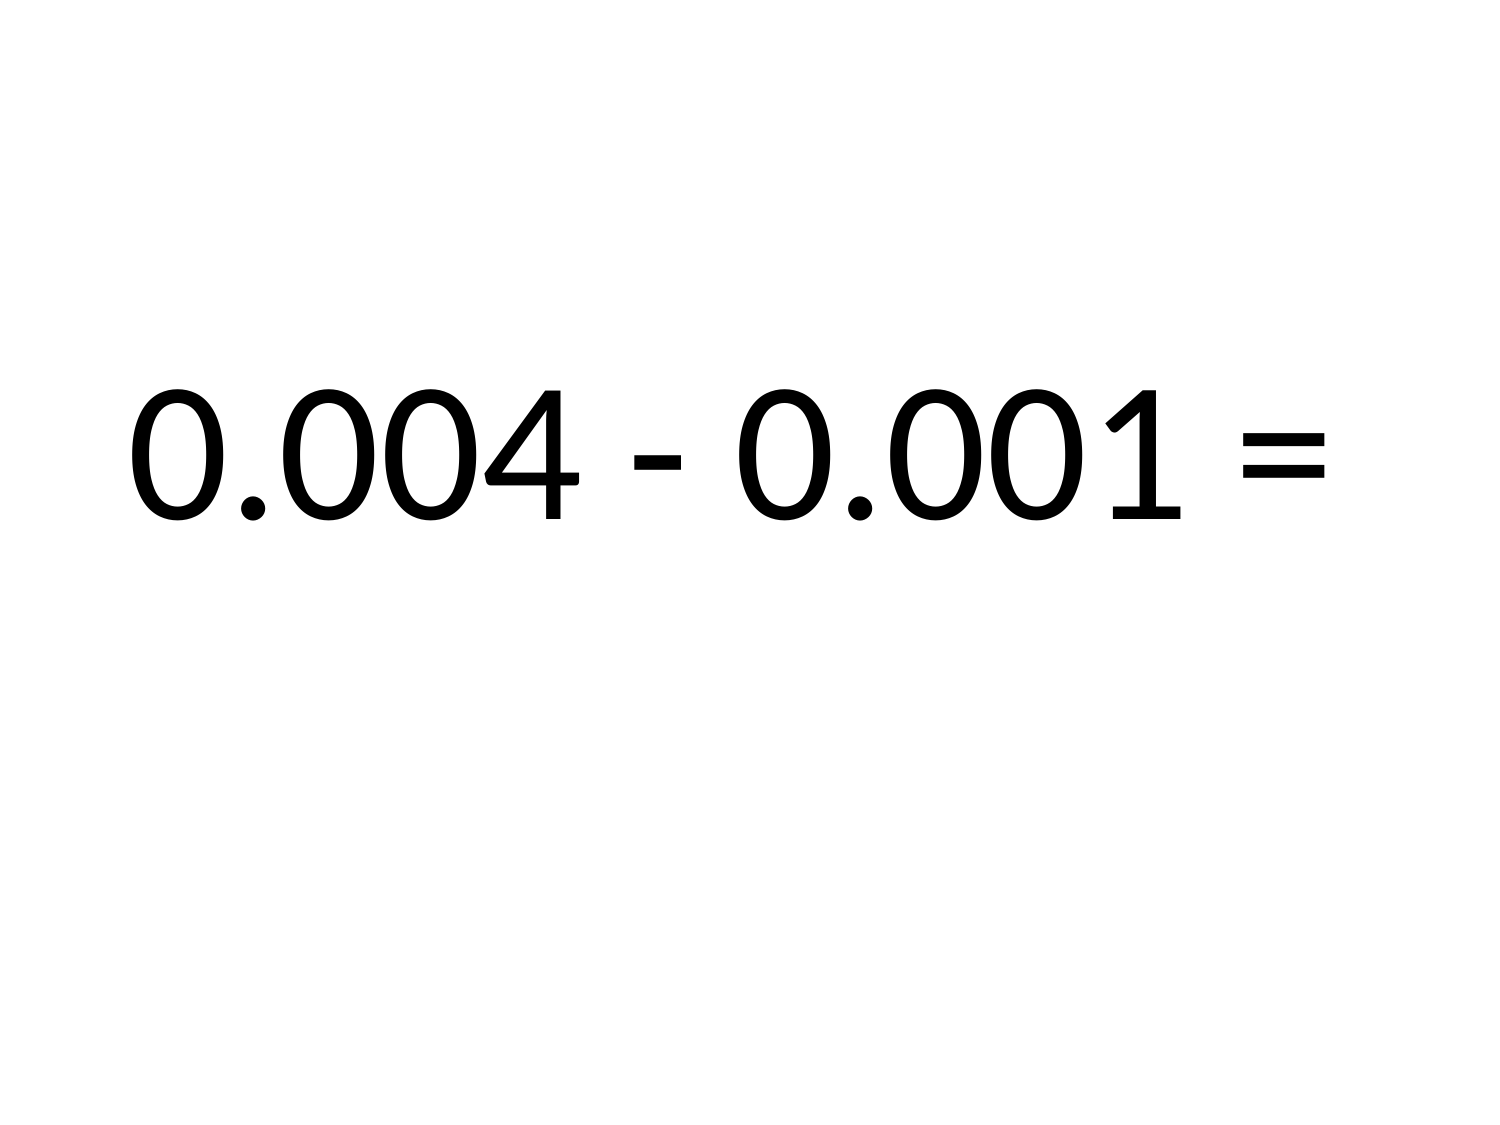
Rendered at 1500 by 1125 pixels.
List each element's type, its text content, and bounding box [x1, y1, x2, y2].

text_box 0.004 - 0.001 = [112, 312, 1413, 568]
